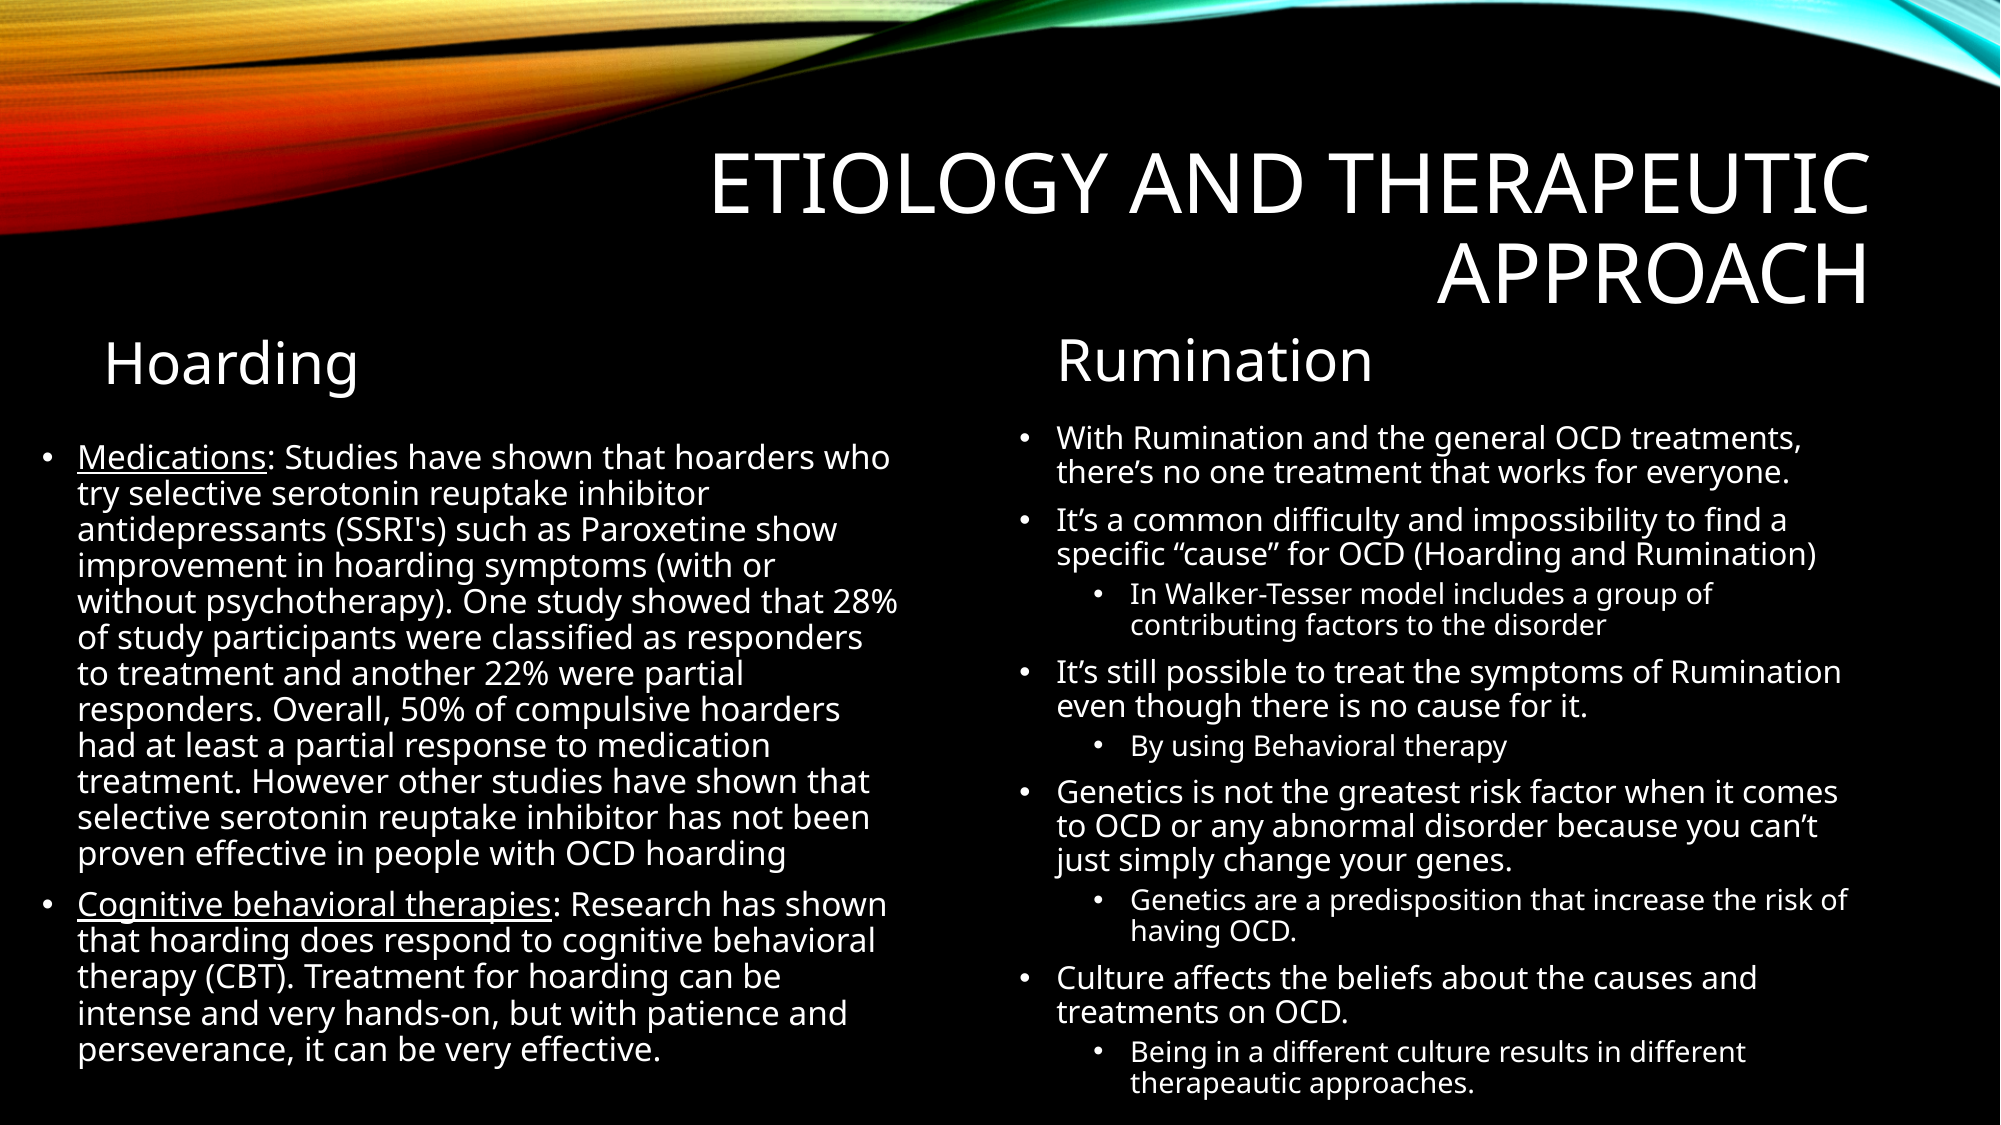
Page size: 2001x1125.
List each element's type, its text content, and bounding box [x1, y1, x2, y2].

list Hoarding [88, 269, 922, 405]
title Etiology and therapeutic approach [474, 125, 1888, 338]
list With Rumination and the general OCD treatments, there’s no one treatment that works for everyone. It’s a common difficulty and impossibility to find a specific “cause” for OCD (Hoarding and Rumination) In Walker-Tesser model includes a group of contributing factors to the disorder It’s still possible to treat the symptoms of Rumination even though there is no cause for it. By using Behavioral therapy Genetics is not the greatest risk factor when it comes to OCD or any abnormal disorder because you can’t just simply change your genes. Genetics are a predisposition that increase the risk of having OCD. Culture affects the beliefs about the causes and treatments on OCD. Being in a different culture results in different therapeautic approaches. [1004, 414, 1880, 1109]
picture [0, 0, 2000, 237]
list Medications: Studies have shown that hoarders who try selective serotonin reuptake inhibitor antidepressants (SSRI's) such as Paroxetine show improvement in hoarding symptoms (with or without psychotherapy). One study showed that 28% of study participants were classified as responders to treatment and another 22% were partial responders. Overall, 50% of compulsive hoarders had at least a partial response to medication treatment. However other studies have shown that selective serotonin reuptake inhibitor has not been proven effective in people with OCD hoarding Cognitive behavioral therapies: Research has shown that hoarding does respond to cognitive behavioral therapy (CBT). Treatment for hoarding can be intense and very hands-on, but with patience and perseverance, it can be very effective. [26, 433, 921, 1104]
list Rumination [1041, 308, 1880, 403]
